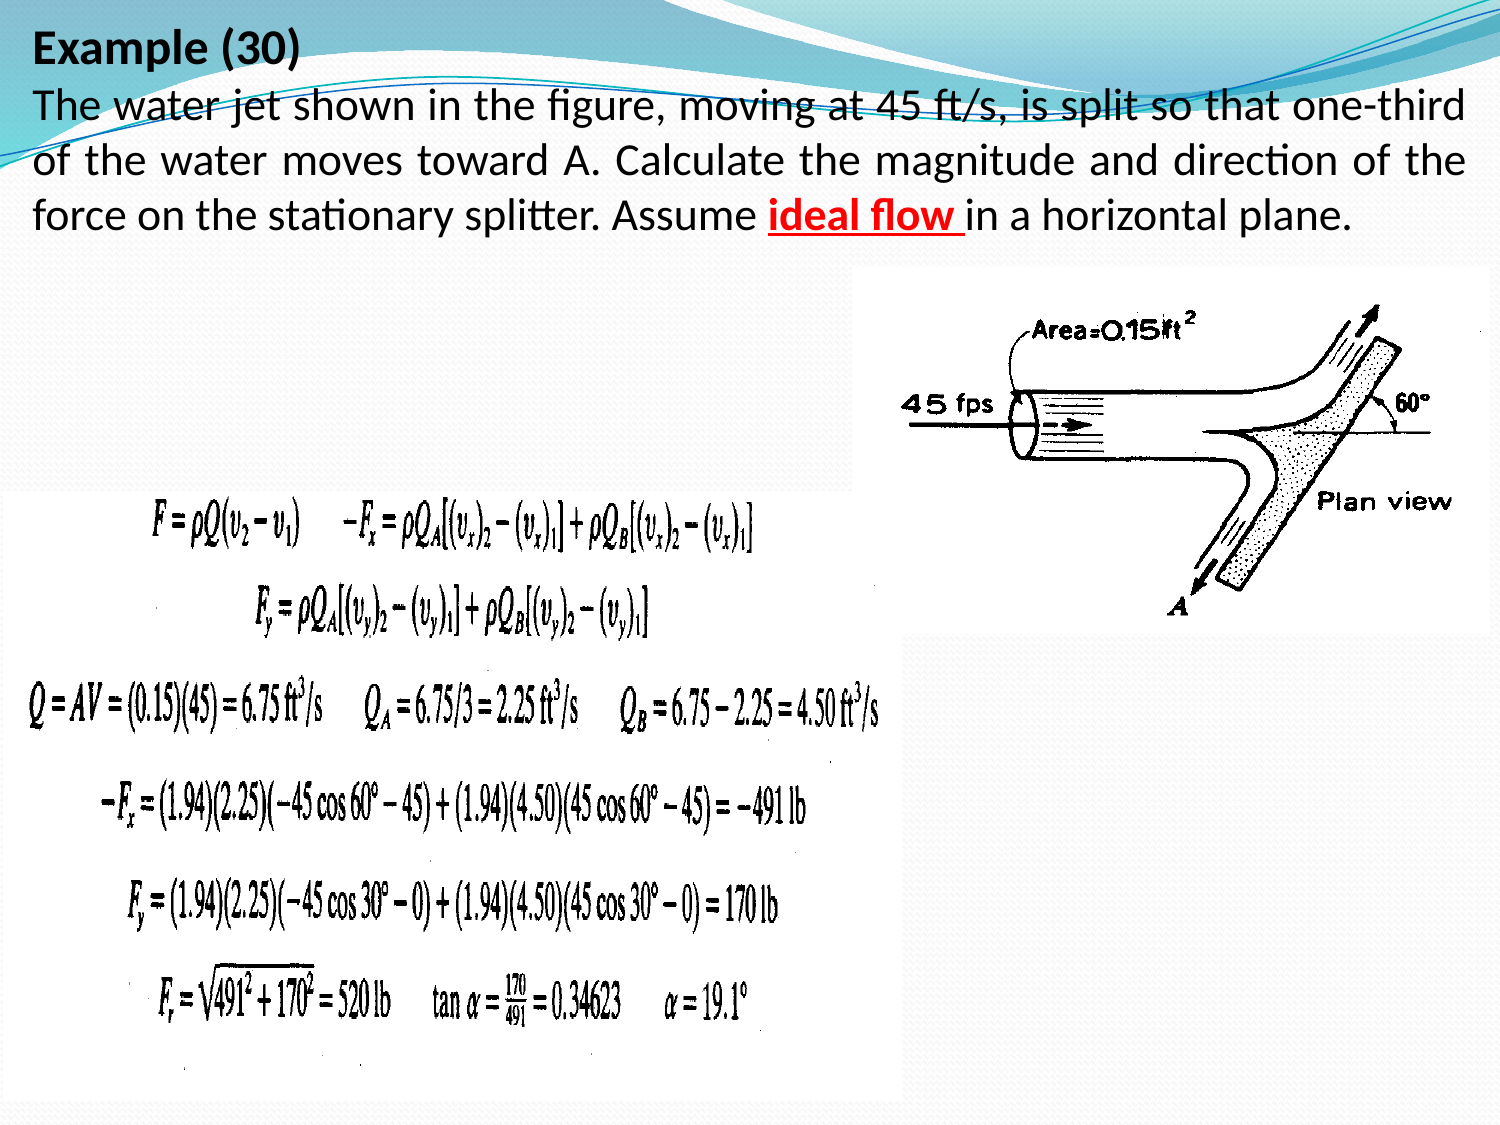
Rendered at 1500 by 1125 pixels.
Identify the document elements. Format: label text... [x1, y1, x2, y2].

text_box Example (30) The water jet shown in the figure, moving at 45 ft/s, is split so that one-third of the water moves toward A. Calculate the magnitude and direction of the force on the stationary splitter. Assume ideal flow in a horizontal plane. [17, 7, 1483, 490]
picture [3, 266, 1491, 1101]
